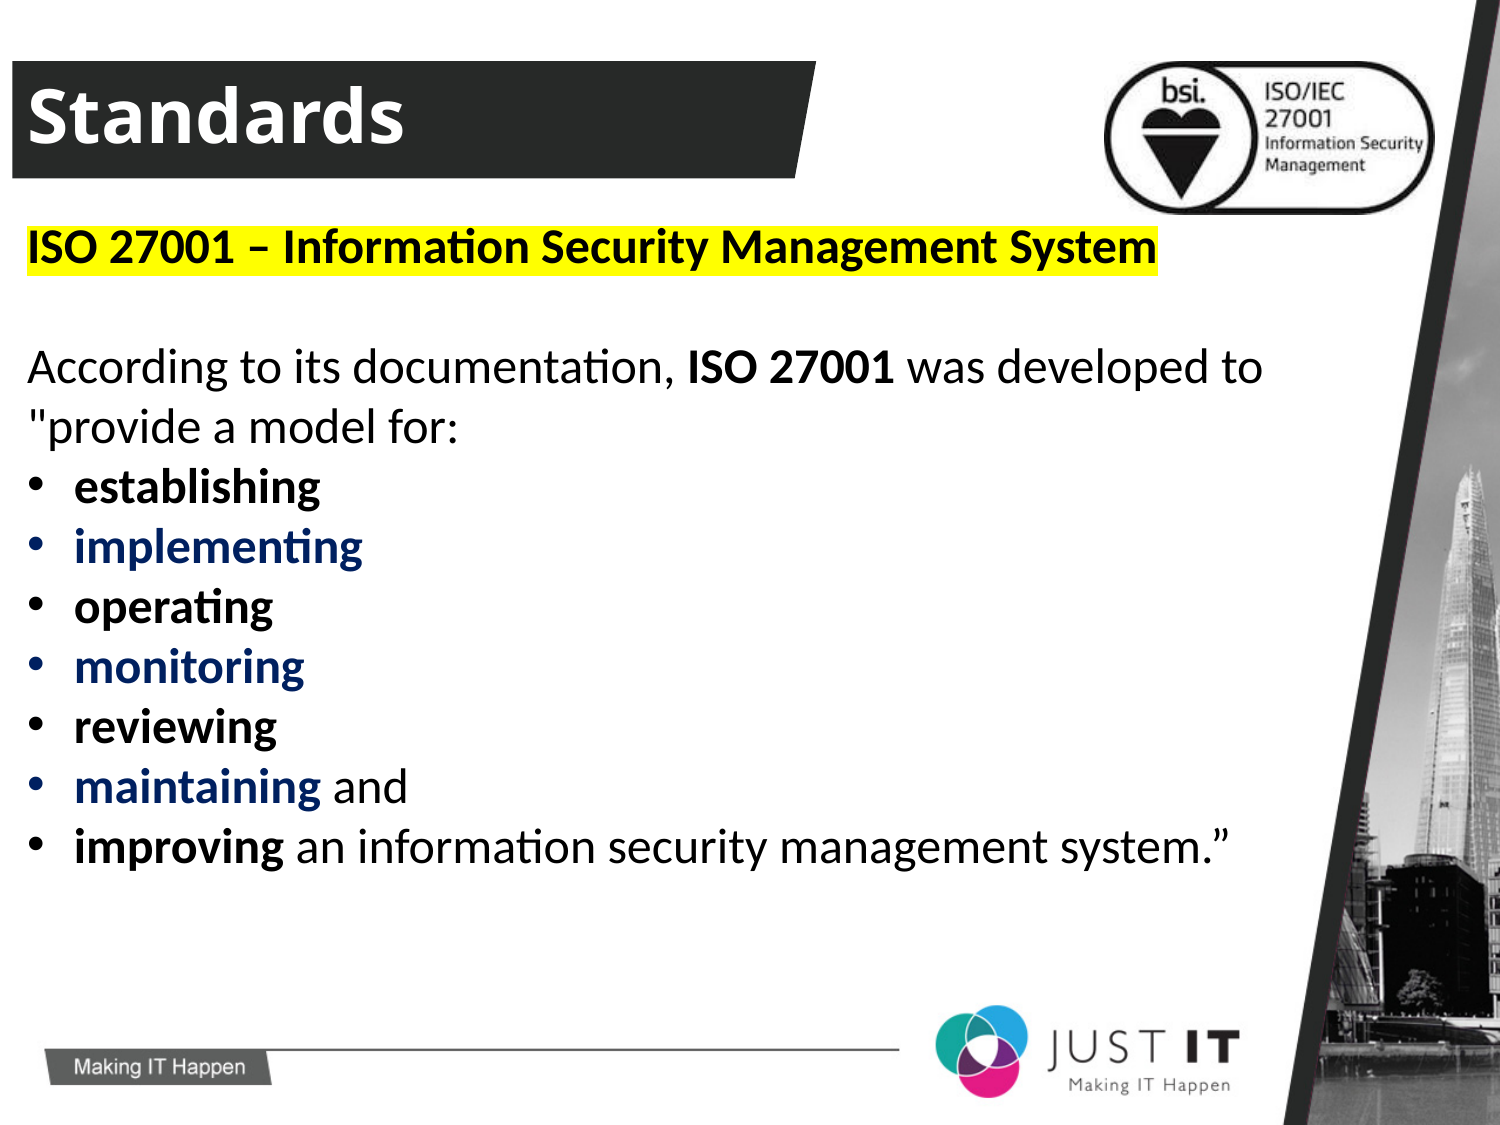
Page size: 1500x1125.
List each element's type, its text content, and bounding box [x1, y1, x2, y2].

title Standards [12, 61, 927, 179]
picture [0, 0, 1500, 1125]
text_box ISO 27001 – Information Security Management System According to its documentation, ISO 27001 was developed to "provide a model for: establishing implementing operating monitoring reviewing maintaining and improving an information security management system.” [12, 206, 1282, 926]
